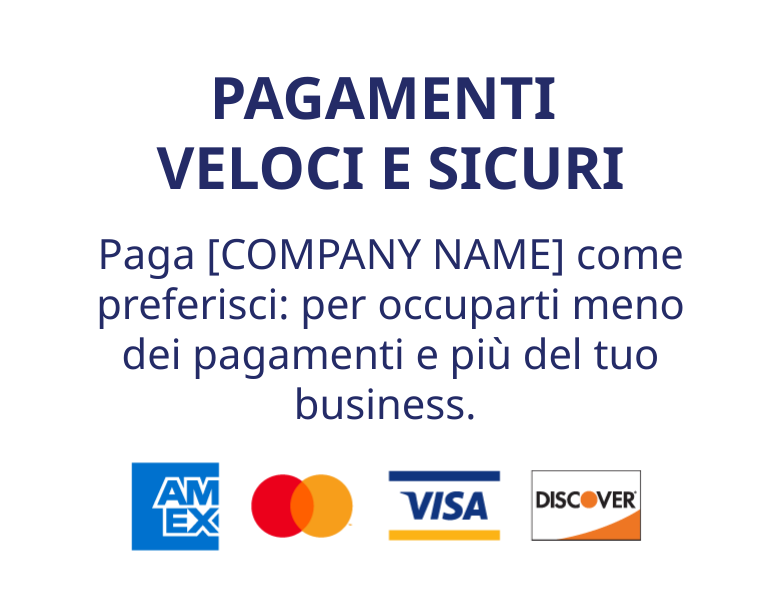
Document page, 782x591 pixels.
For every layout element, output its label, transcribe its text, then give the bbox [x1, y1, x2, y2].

picture [90, 425, 691, 582]
text_box PAGAMENTI VELOCI E SICURI [0, 57, 782, 205]
text_box Paga [COMPANY NAME] come preferisci: per occuparti meno dei pagamenti e più del tuo business. [53, 223, 728, 432]
